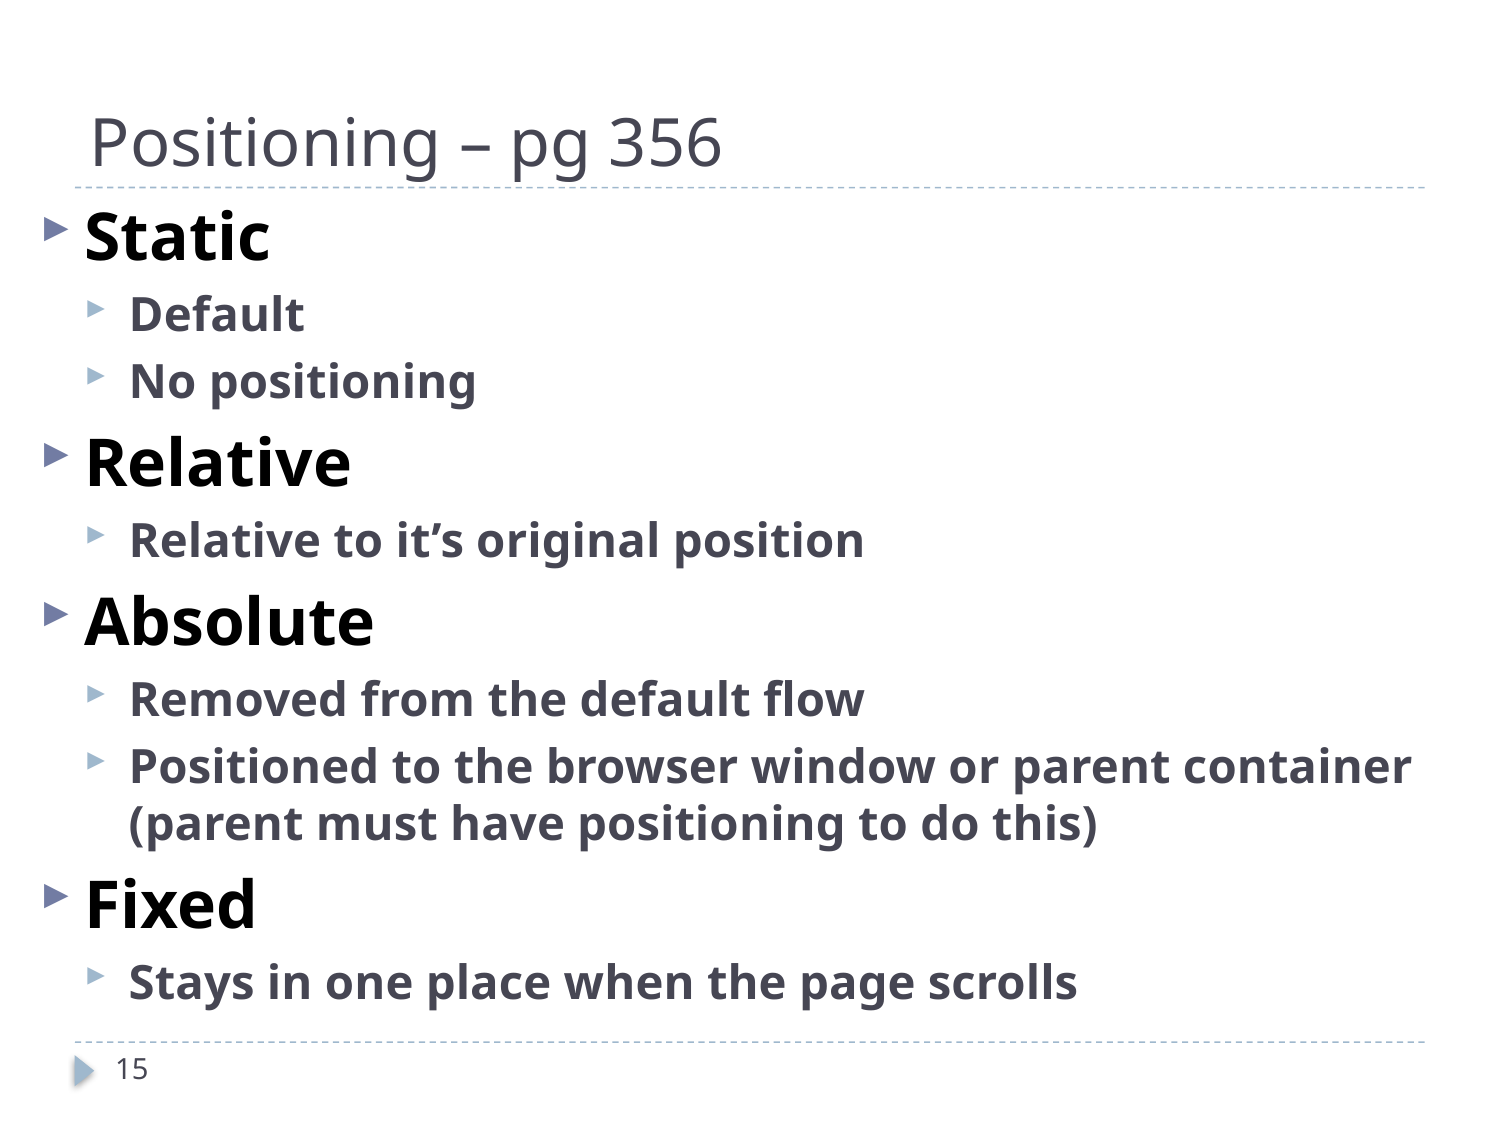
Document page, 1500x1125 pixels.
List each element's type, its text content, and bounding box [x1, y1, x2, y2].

slide_number 15 [100, 1042, 426, 1103]
list Static Default No positioning Relative Relative to it’s original position Absolute Removed from the default flow Positioned to the browser window or parent container (parent must have positioning to do this) Fixed Stays in one place when the page scrolls [24, 187, 1488, 1025]
title Positioning – pg 356 [75, 24, 1425, 187]
